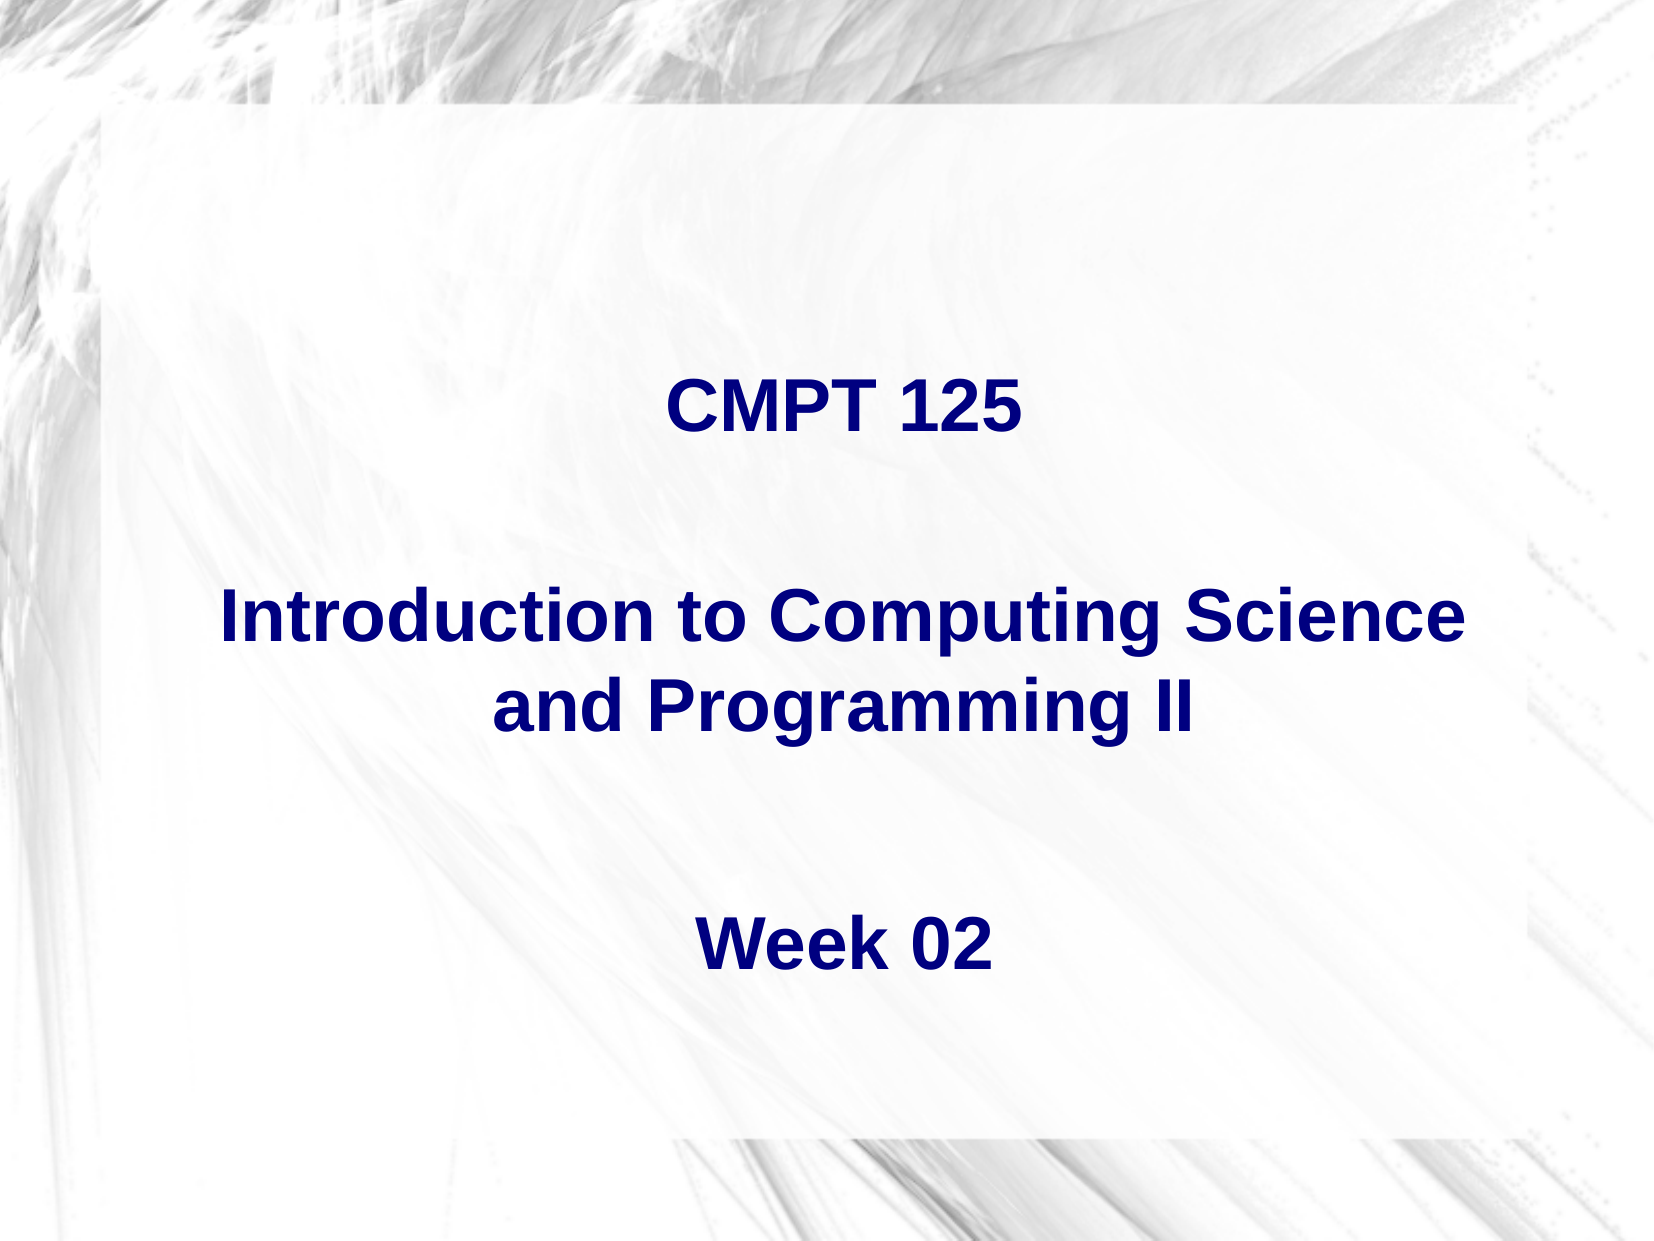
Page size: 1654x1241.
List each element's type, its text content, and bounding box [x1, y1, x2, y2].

list CMPT 125 Introduction to Computing Science and Programming II Week 02 [118, 237, 1571, 1224]
picture [0, 0, 1654, 1241]
